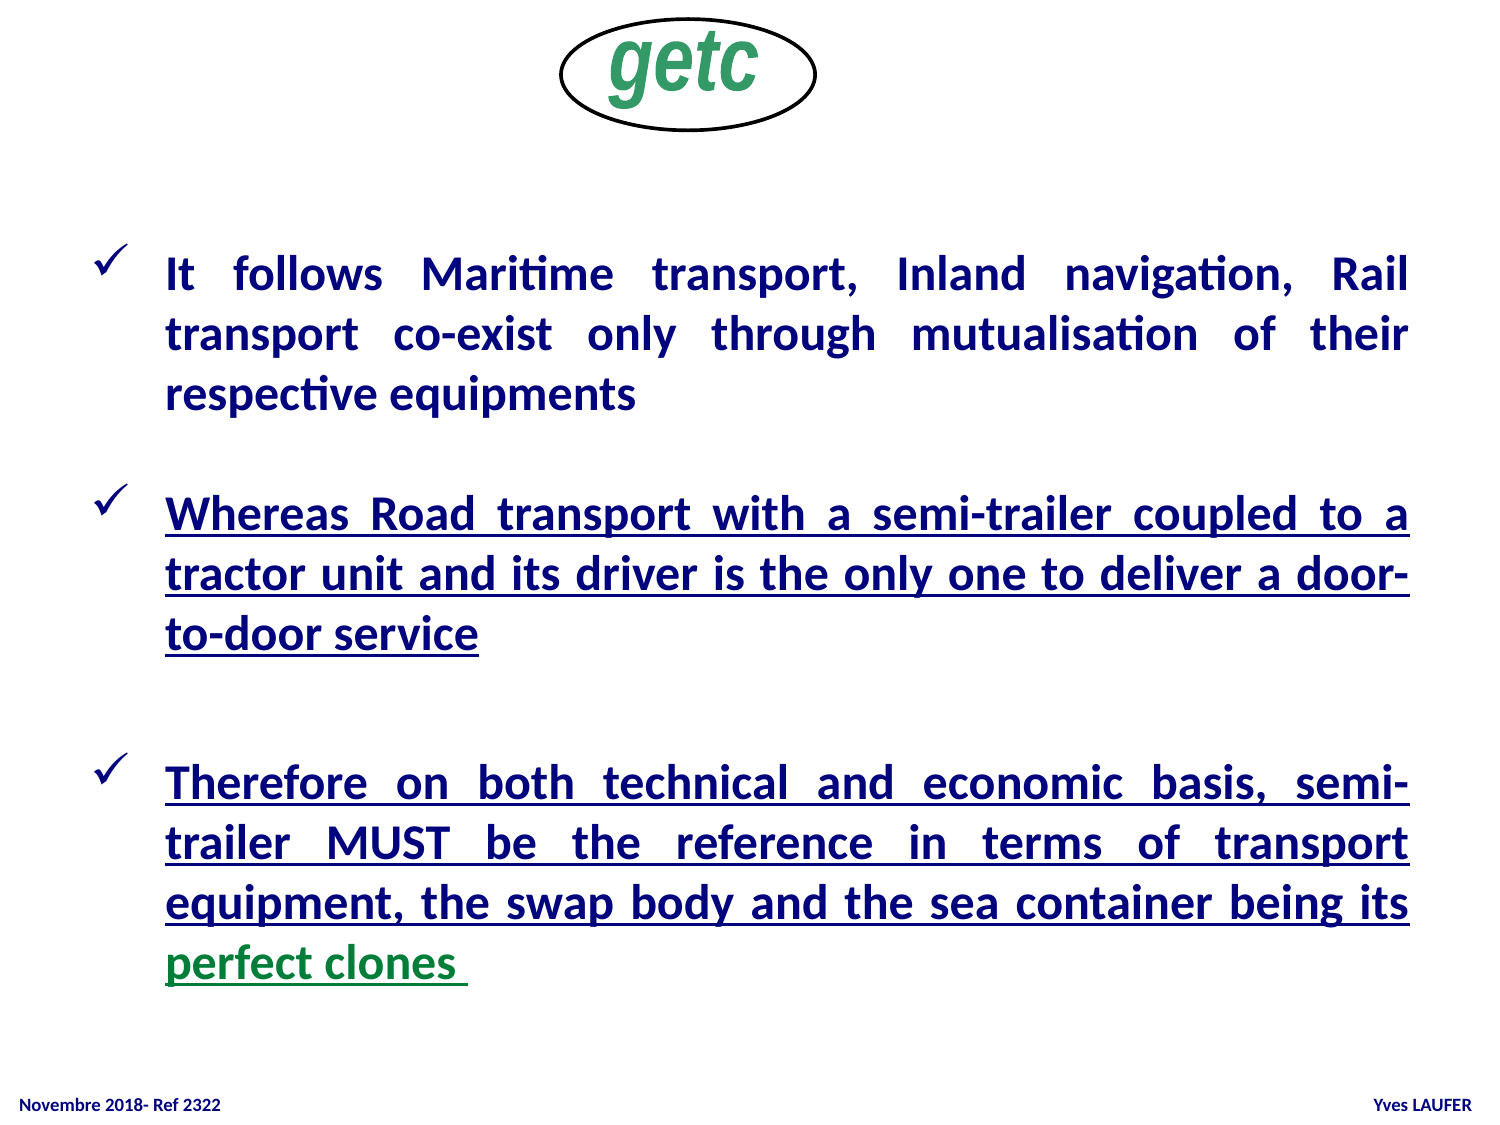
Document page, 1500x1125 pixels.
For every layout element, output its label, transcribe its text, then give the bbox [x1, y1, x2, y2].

list It follows Maritime transport, Inland navigation, Rail transport co-exist only through mutualisation of their respective equipments Whereas Road transport with a semi-trailer coupled to a tractor unit and its driver is the only one to deliver a door-to-door service Therefore on both technical and economic basis, semi-trailer MUST be the reference in terms of transport equipment, the swap body and the sea container being its perfect clones [75, 172, 1425, 1005]
text_box [560, 19, 816, 131]
footer Novembre 2018- Ref 2322 Yves LAUFER [0, 1082, 1500, 1125]
